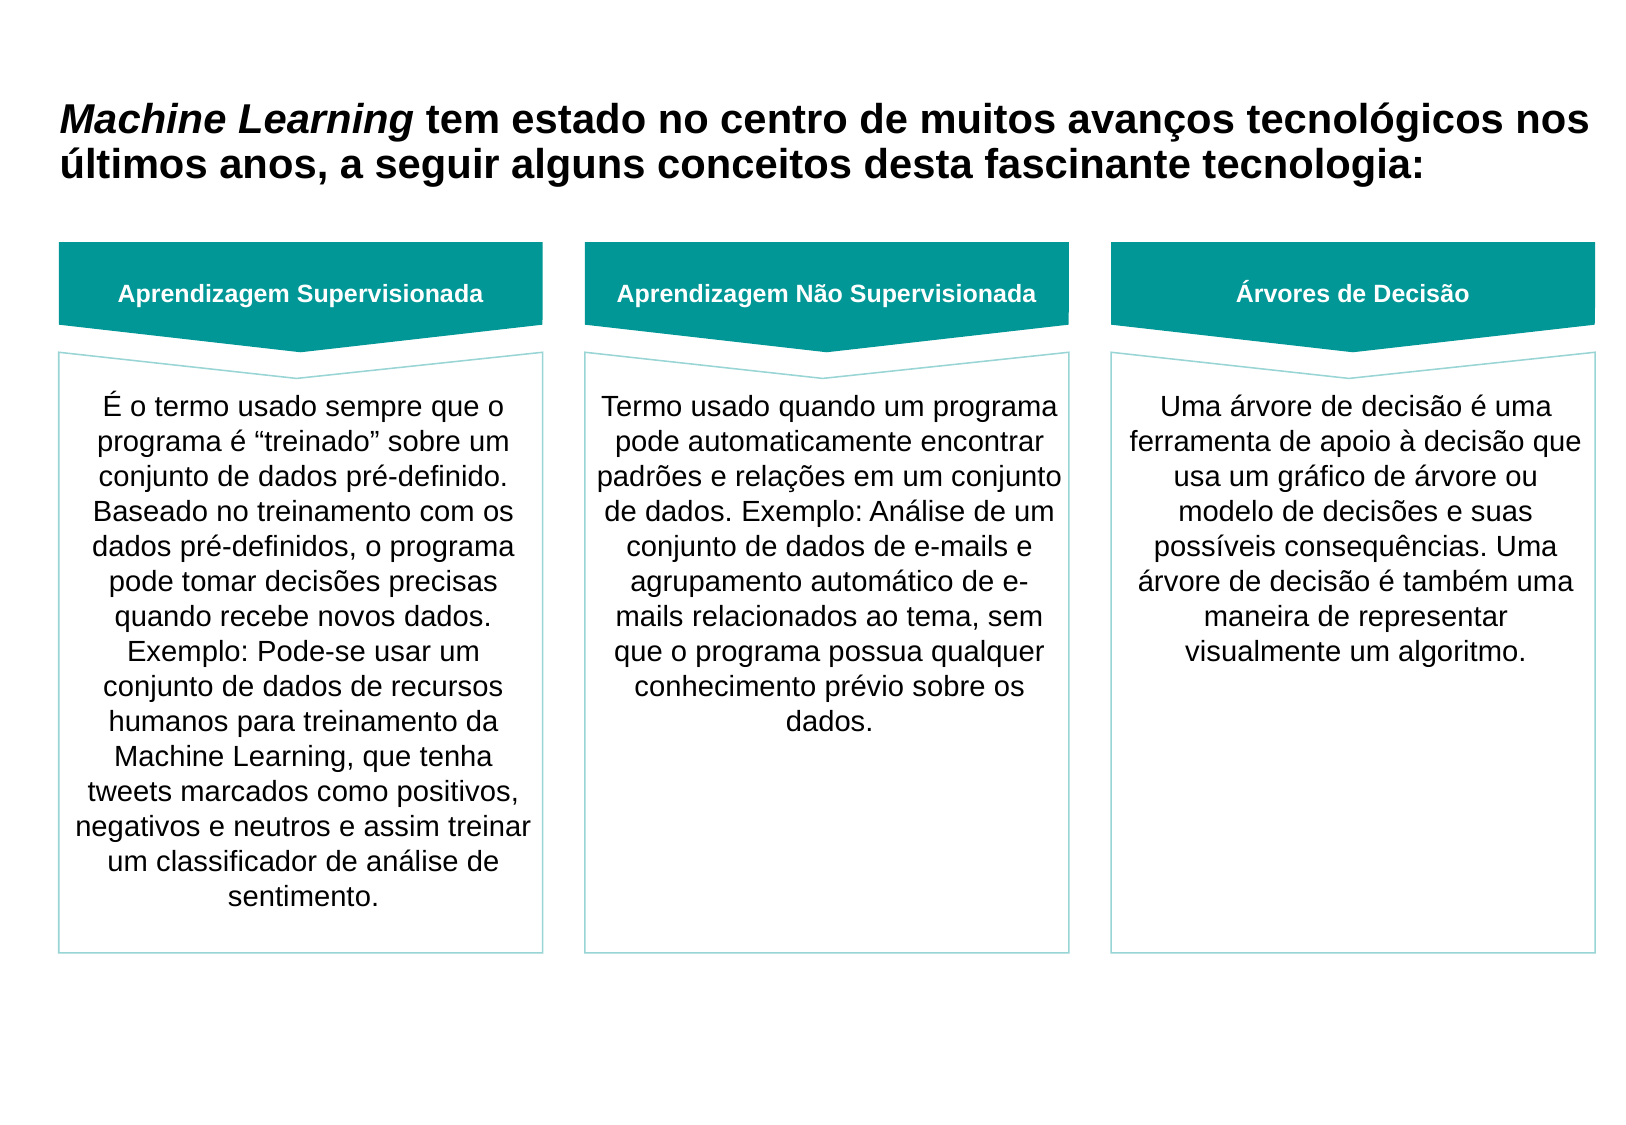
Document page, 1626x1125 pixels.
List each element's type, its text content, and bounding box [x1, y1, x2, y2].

text_box Uma árvore de decisão é uma ferramenta de apoio à decisão que usa um gráfico de árvore ou modelo de decisões e suas possíveis consequências. Uma árvore de decisão é também uma maneira de representar visualmente um algoritmo. [1111, 352, 1596, 953]
text_box Termo usado quando um programa pode automaticamente encontrar padrões e relações em um conjunto de dados. Exemplo: Análise de um conjunto de dados de e-mails e agrupamento automático de e-mails relacionados ao tema, sem que o programa possua qualquer conhecimento prévio sobre os dados. [584, 352, 1069, 953]
text_box Aprendizagem Não Supervisionada [584, 242, 1069, 353]
text_box Árvores de Decisão [1111, 242, 1596, 353]
title Machine Learning tem estado no centro de muitos avanços tecnológicos nos últimos anos, a seguir alguns conceitos desta fascinante tecnologia: [59, 97, 1595, 187]
text_box Aprendizagem Supervisionada [58, 242, 543, 353]
text_box É o termo usado sempre que o programa é “treinado” sobre um conjunto de dados pré-definido. Baseado no treinamento com os dados pré-definidos, o programa pode tomar decisões precisas quando recebe novos dados. Exemplo: Pode-se usar um conjunto de dados de recursos humanos para treinamento da Machine Learning, que tenha tweets marcados como positivos, negativos e neutros e assim treinar um classificador de análise de sentimento. [58, 352, 543, 953]
